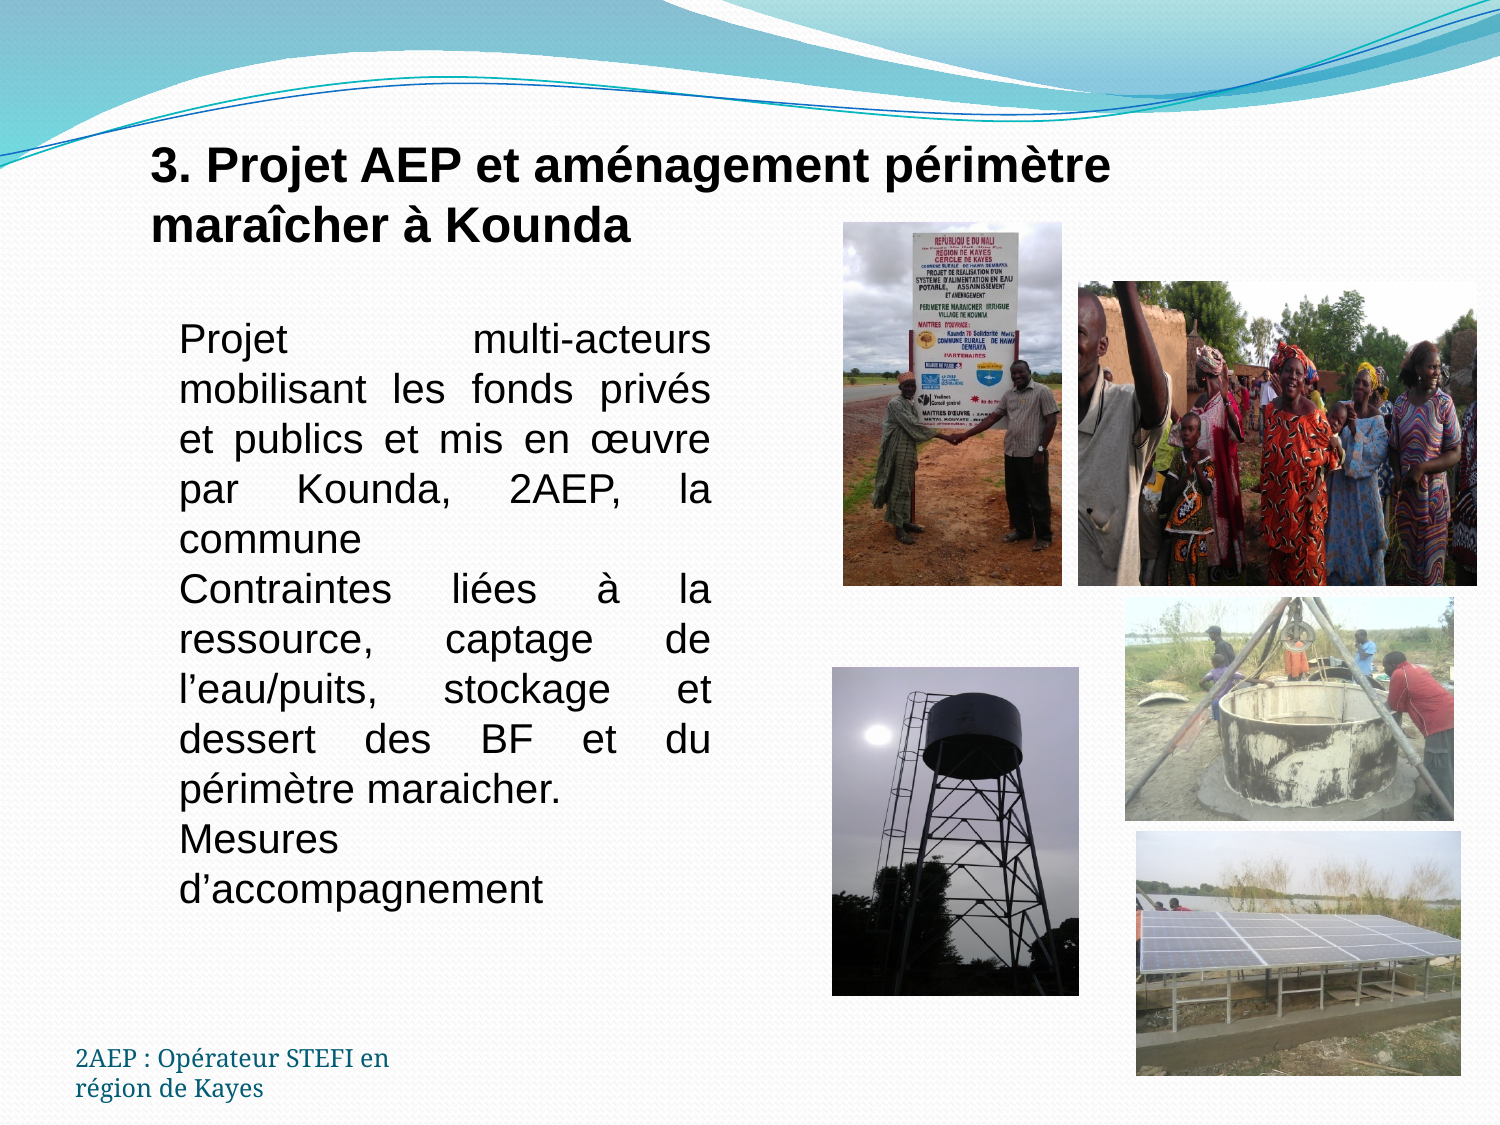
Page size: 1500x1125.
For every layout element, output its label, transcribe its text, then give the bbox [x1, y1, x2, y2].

picture [843, 222, 1063, 587]
slide_number 2AEP : Opérateur STEFI en région de Kayes [75, 1042, 425, 1103]
picture [1136, 831, 1462, 1076]
text_box 3. Projet AEP et aménagement périmètre maraîcher à Kounda [135, 125, 1317, 261]
picture [1124, 597, 1454, 821]
text_box Projet multi-acteurs mobilisant les fonds privés et publics et mis en œuvre par Kounda, 2AEP, la commune Contraintes liées à la ressource, captage de l’eau/puits, stockage et dessert des BF et du périmètre maraicher. Mesures d’accompagnement [164, 304, 727, 980]
picture [831, 667, 1079, 997]
picture [1077, 280, 1477, 587]
